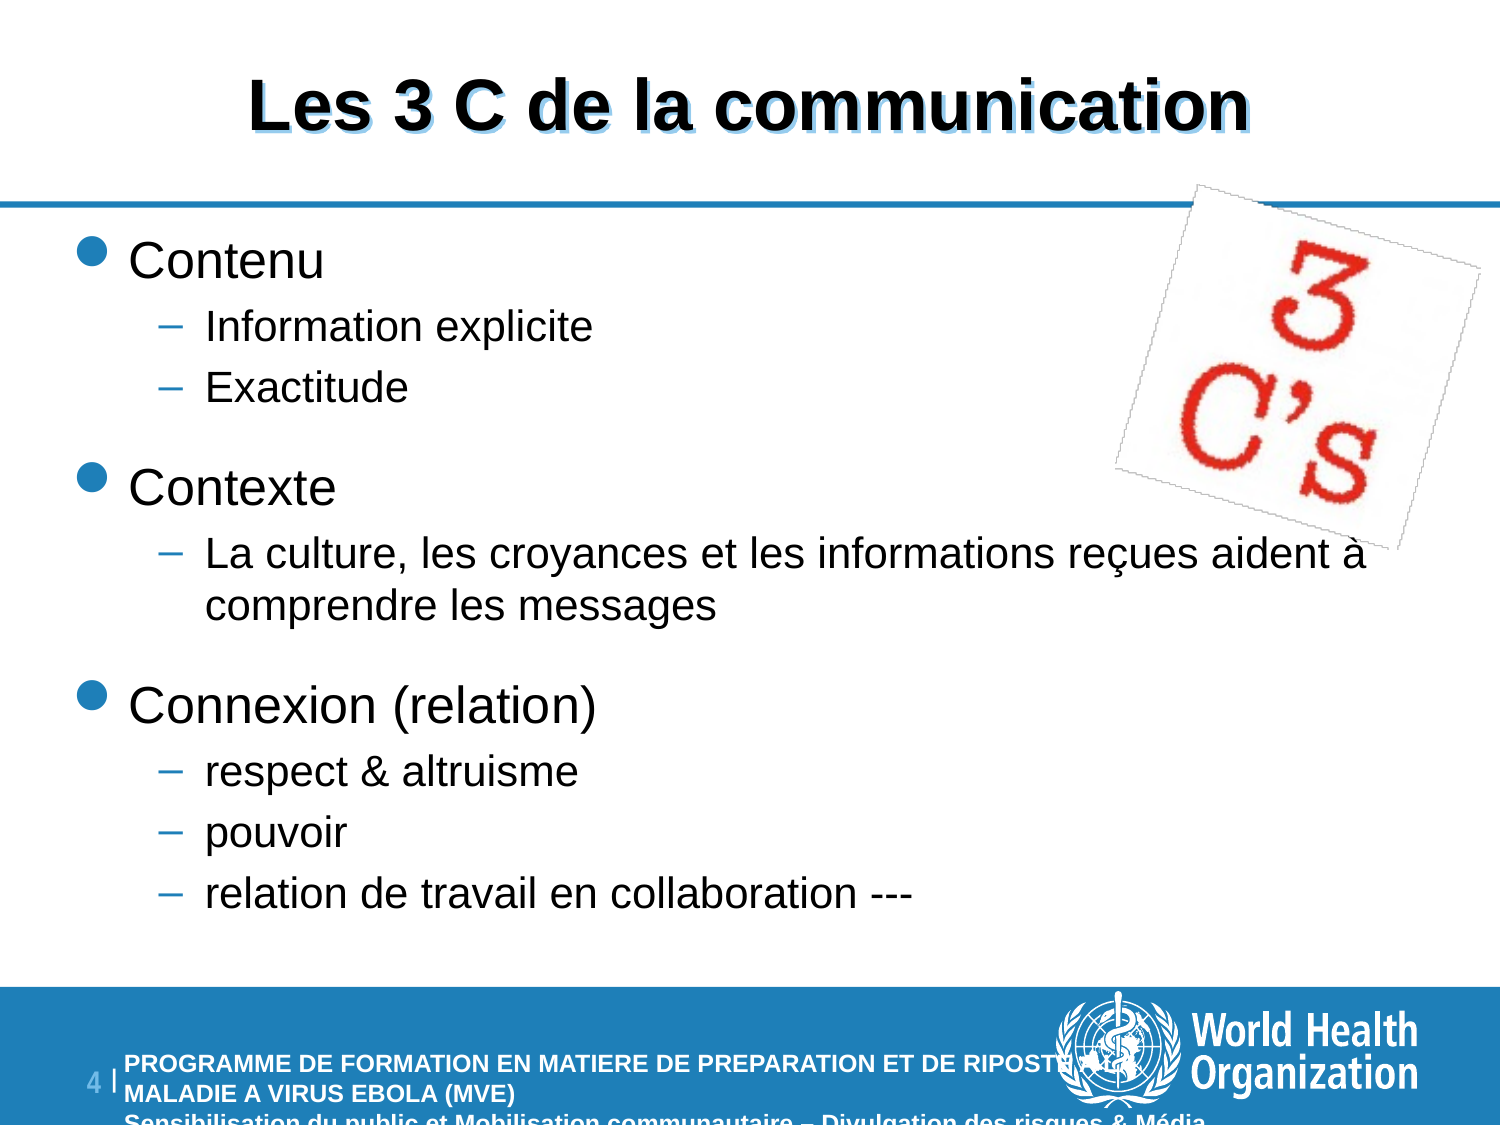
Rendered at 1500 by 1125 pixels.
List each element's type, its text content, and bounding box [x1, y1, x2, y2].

picture [1115, 186, 1481, 550]
list Contenu Information explicite Exactitude Contexte La culture, les croyances et les informations reçues aident à comprendre les messages Connexion (relation) respect & altruisme pouvoir relation de travail en collaboration --- [72, 226, 1433, 984]
title Les 3 C de la communication [0, 0, 1500, 204]
